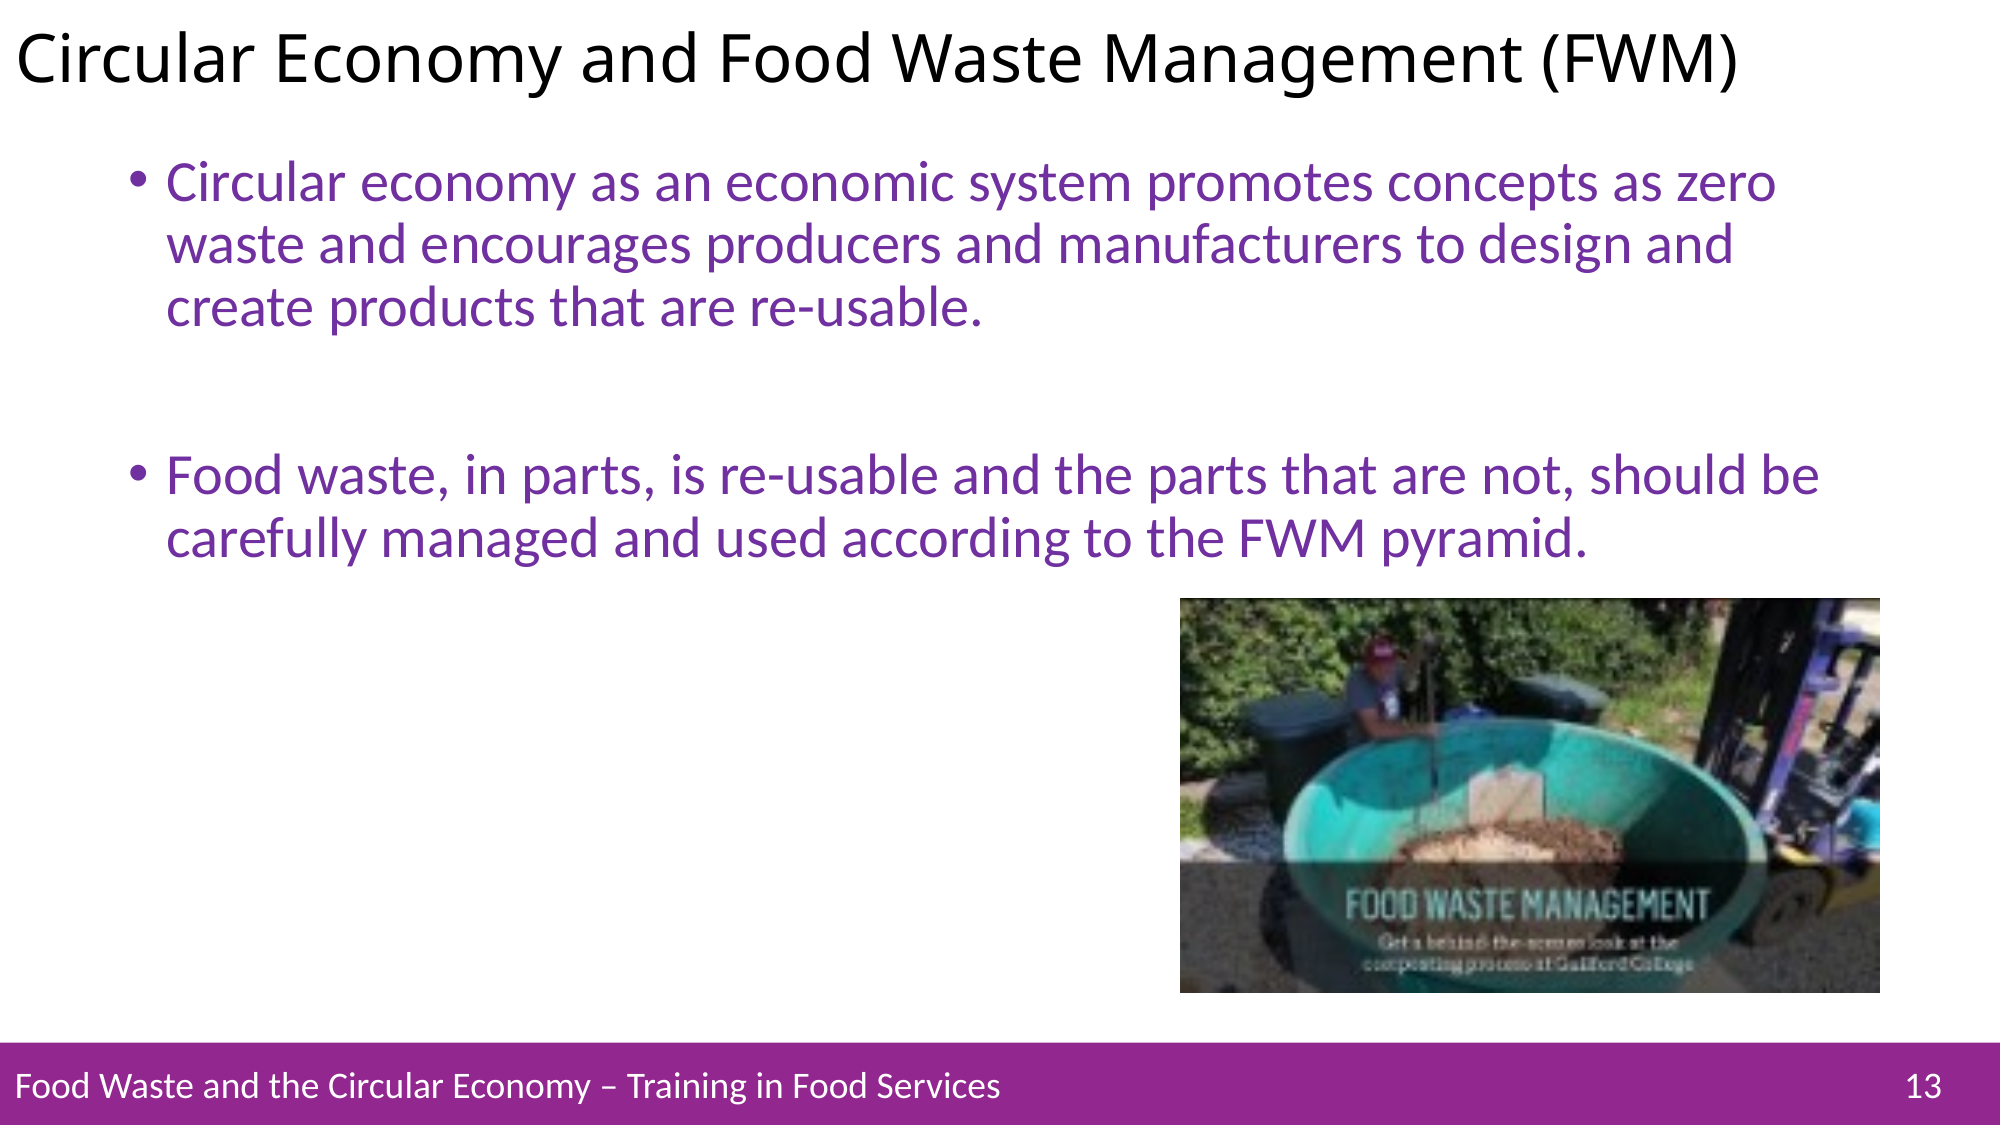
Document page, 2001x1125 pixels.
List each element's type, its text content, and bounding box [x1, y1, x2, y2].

title Circular Economy and Food Waste Management (FWM) [0, 0, 1950, 123]
list Circular economy as an economic system promotes concepts as zero waste and encourages producers and manufacturers to design and create products that are re-usable. Food waste, in parts, is re-usable and the parts that are not, should be carefully managed and used according to the FWM pyramid. [114, 143, 1880, 608]
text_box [1179, 597, 1880, 994]
